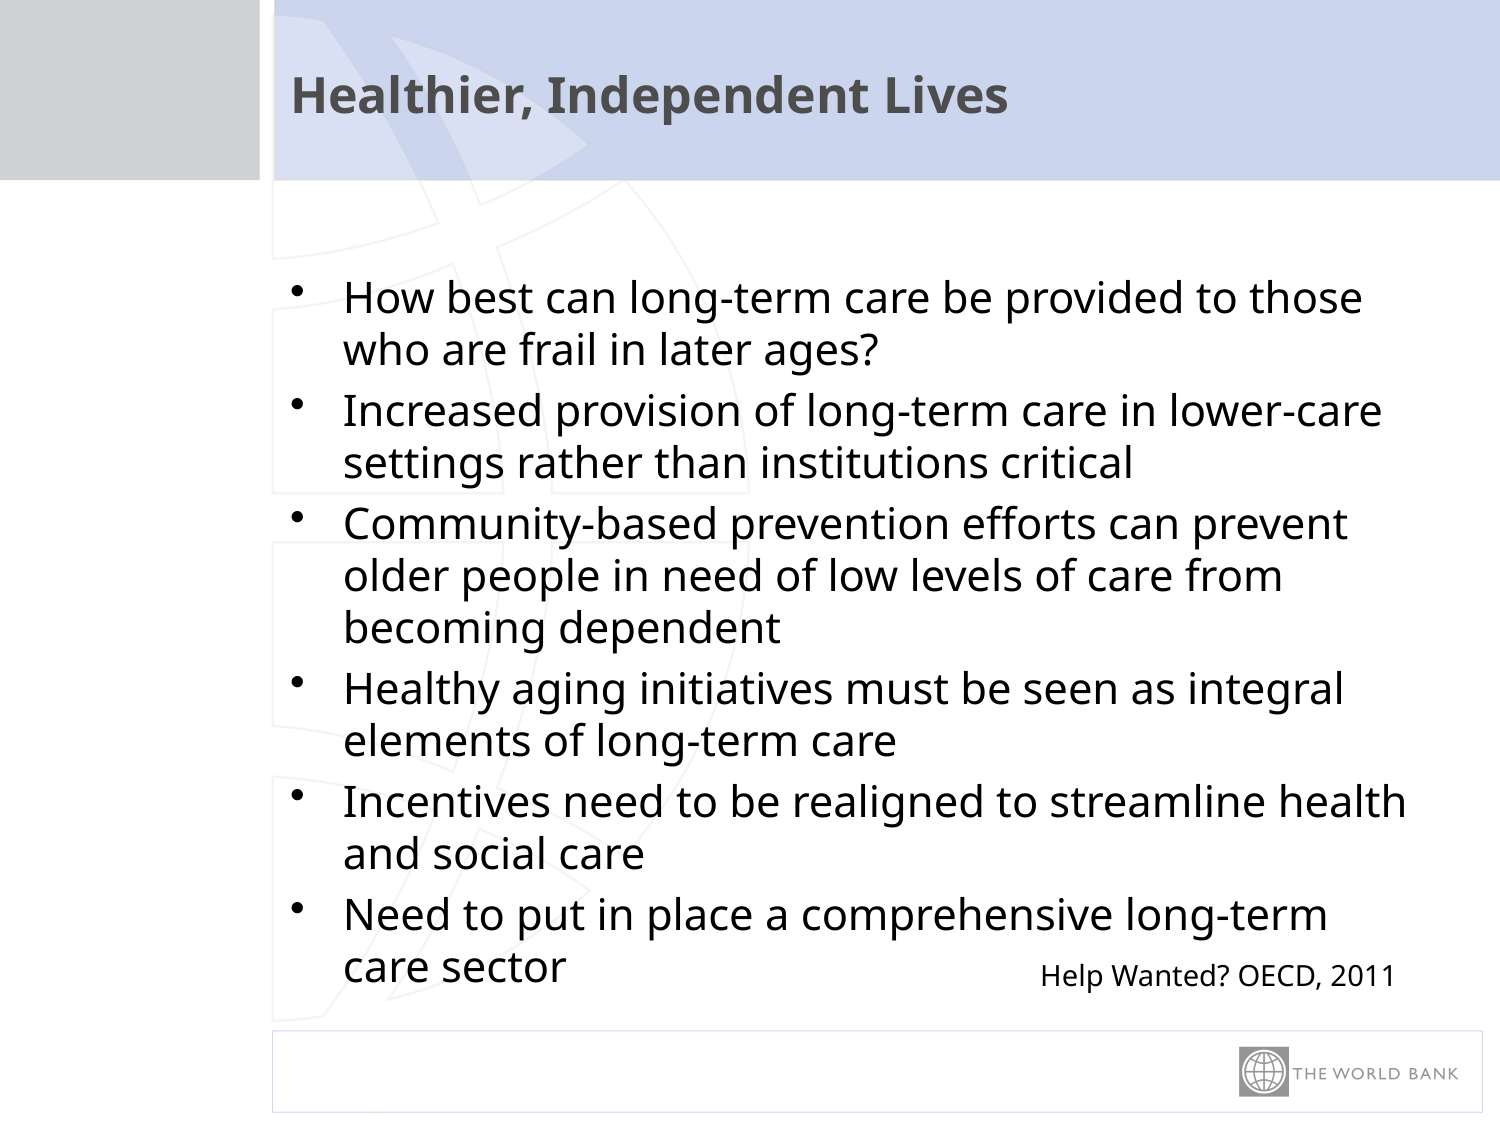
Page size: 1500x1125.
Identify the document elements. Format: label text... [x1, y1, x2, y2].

list How best can long-term care be provided to those who are frail in later ages? Increased provision of long-term care in lower-care settings rather than institutions critical Community-based prevention efforts can prevent older people in need of low levels of care from becoming dependent Healthy aging initiatives must be seen as integral elements of long-term care Incentives need to be realigned to streamline health and social care Need to put in place a comprehensive long-term care sector [275, 262, 1425, 1005]
picture [0, 0, 1500, 1125]
text_box Help Wanted? OECD, 2011 [824, 949, 1413, 1000]
title Healthier, Independent Lives [274, 0, 1500, 188]
